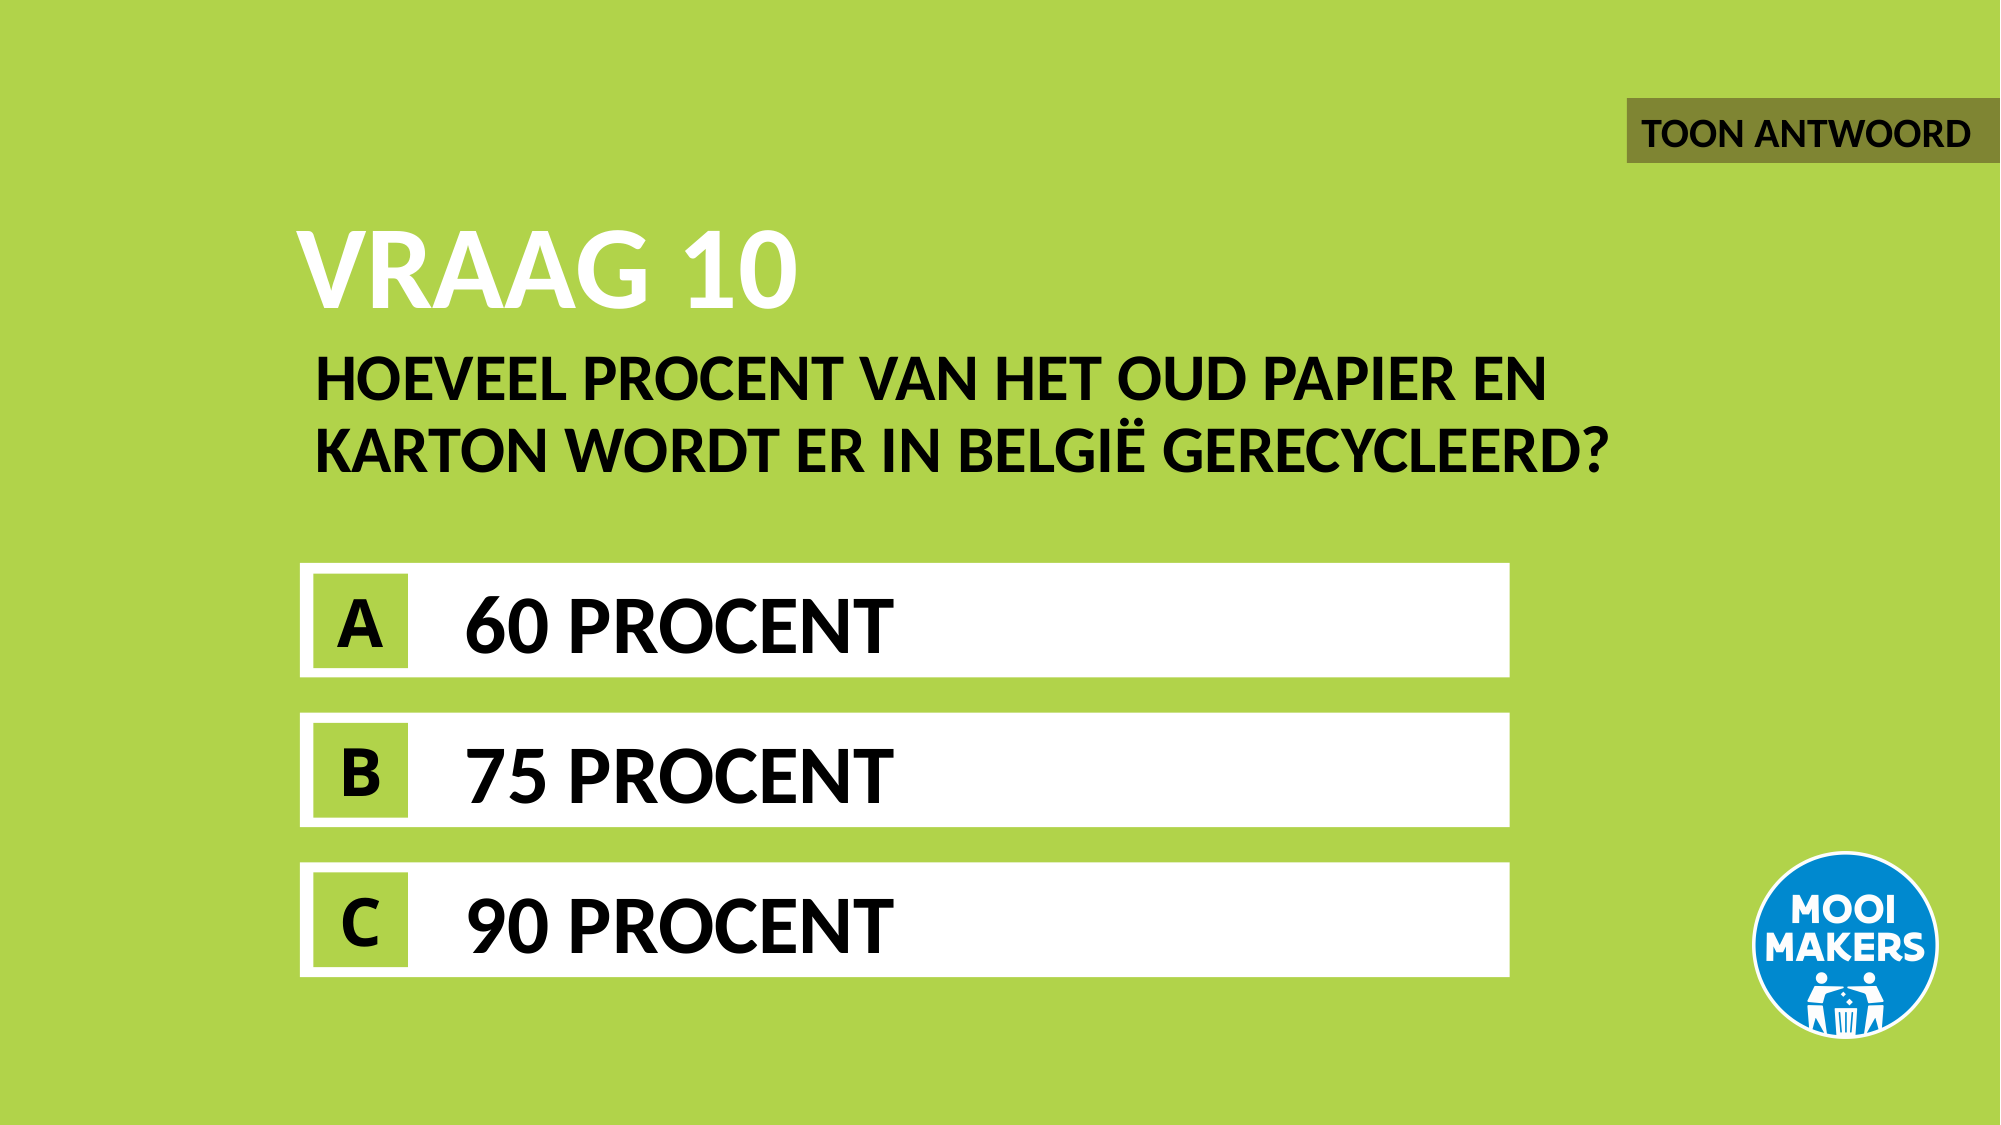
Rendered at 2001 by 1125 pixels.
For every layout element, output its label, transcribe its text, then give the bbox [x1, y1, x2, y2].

text_box C [313, 872, 408, 968]
subtitle HOEVEEL PROCENT VAN HET OUD PAPIER EN KARTON WORDT ER IN BELGIË GERECYCLEERD? [300, 335, 1700, 563]
text_box 75 PROCENT [299, 712, 1510, 828]
picture [1751, 851, 1939, 1039]
text_box 60 PROCENT [299, 562, 1510, 678]
title VRAAG 10 [270, 184, 824, 342]
text_box A [313, 573, 408, 669]
text_box B [313, 722, 408, 818]
text_box 90 PROCENT [299, 862, 1510, 978]
text_box [1626, 97, 2000, 165]
